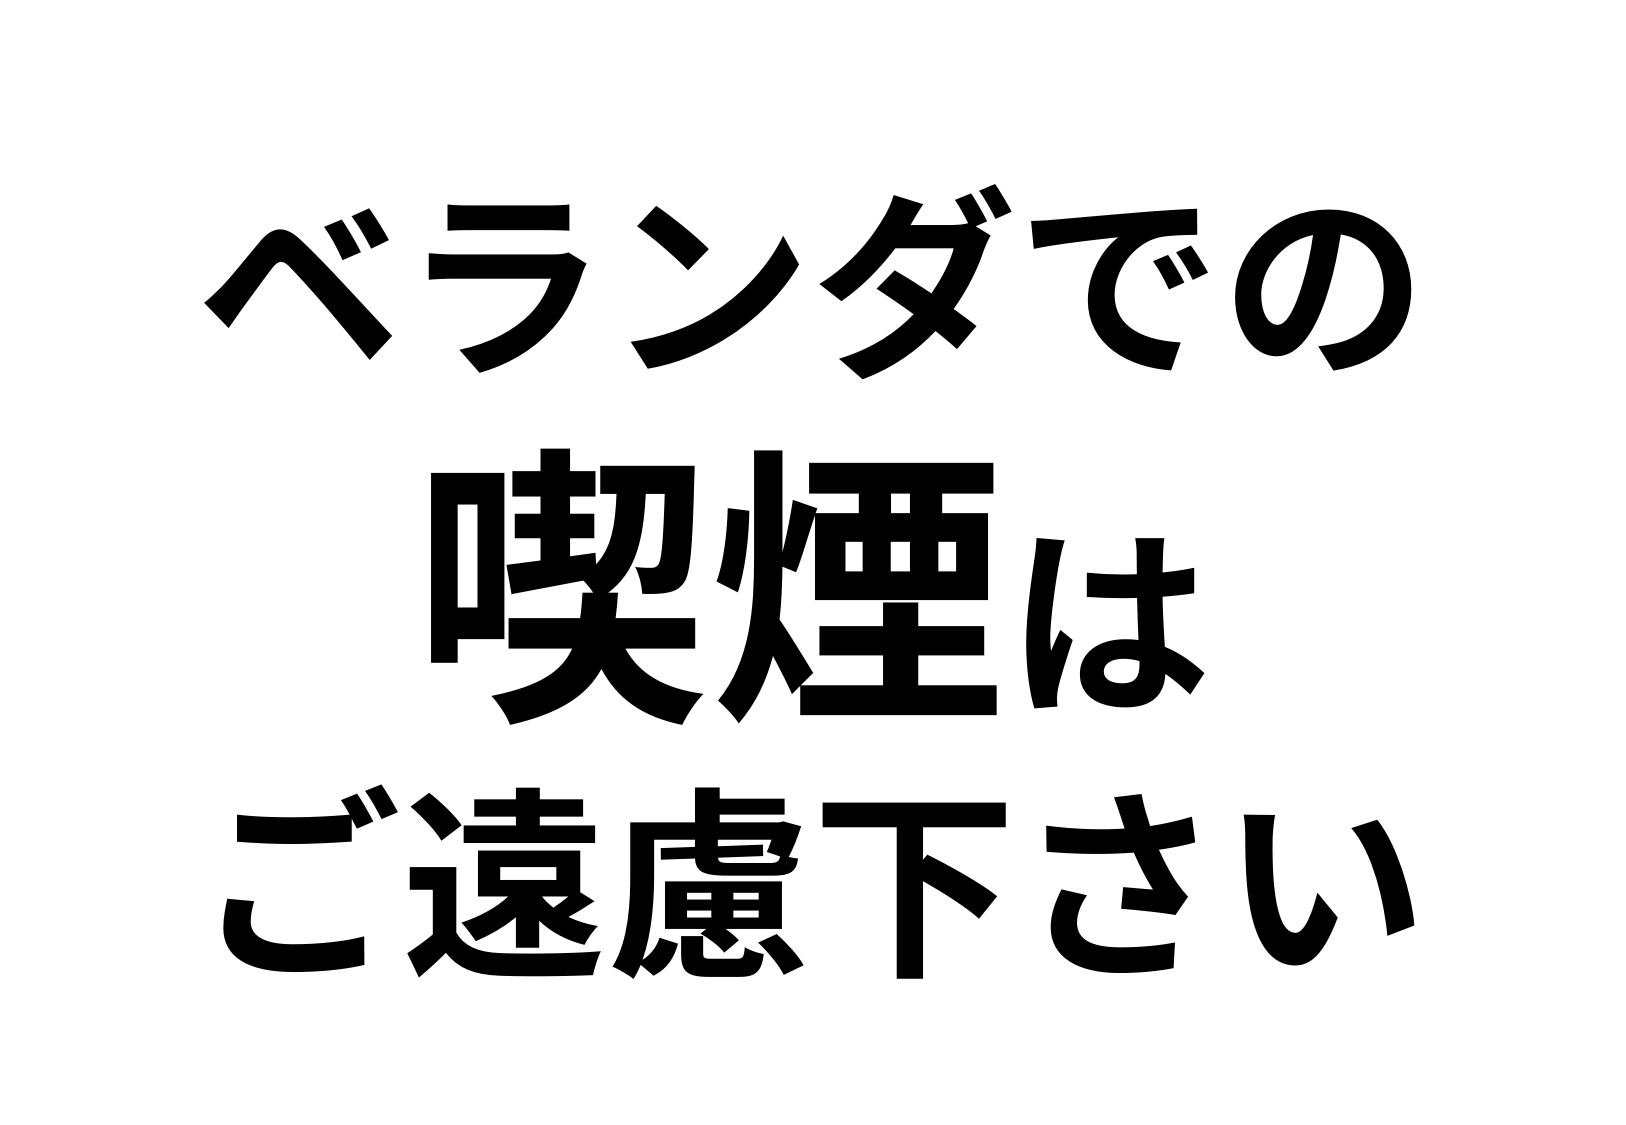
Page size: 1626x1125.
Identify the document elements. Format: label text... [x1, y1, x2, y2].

text_box ベランダでの 喫煙は ご遠慮下さい [0, 150, 1625, 1010]
